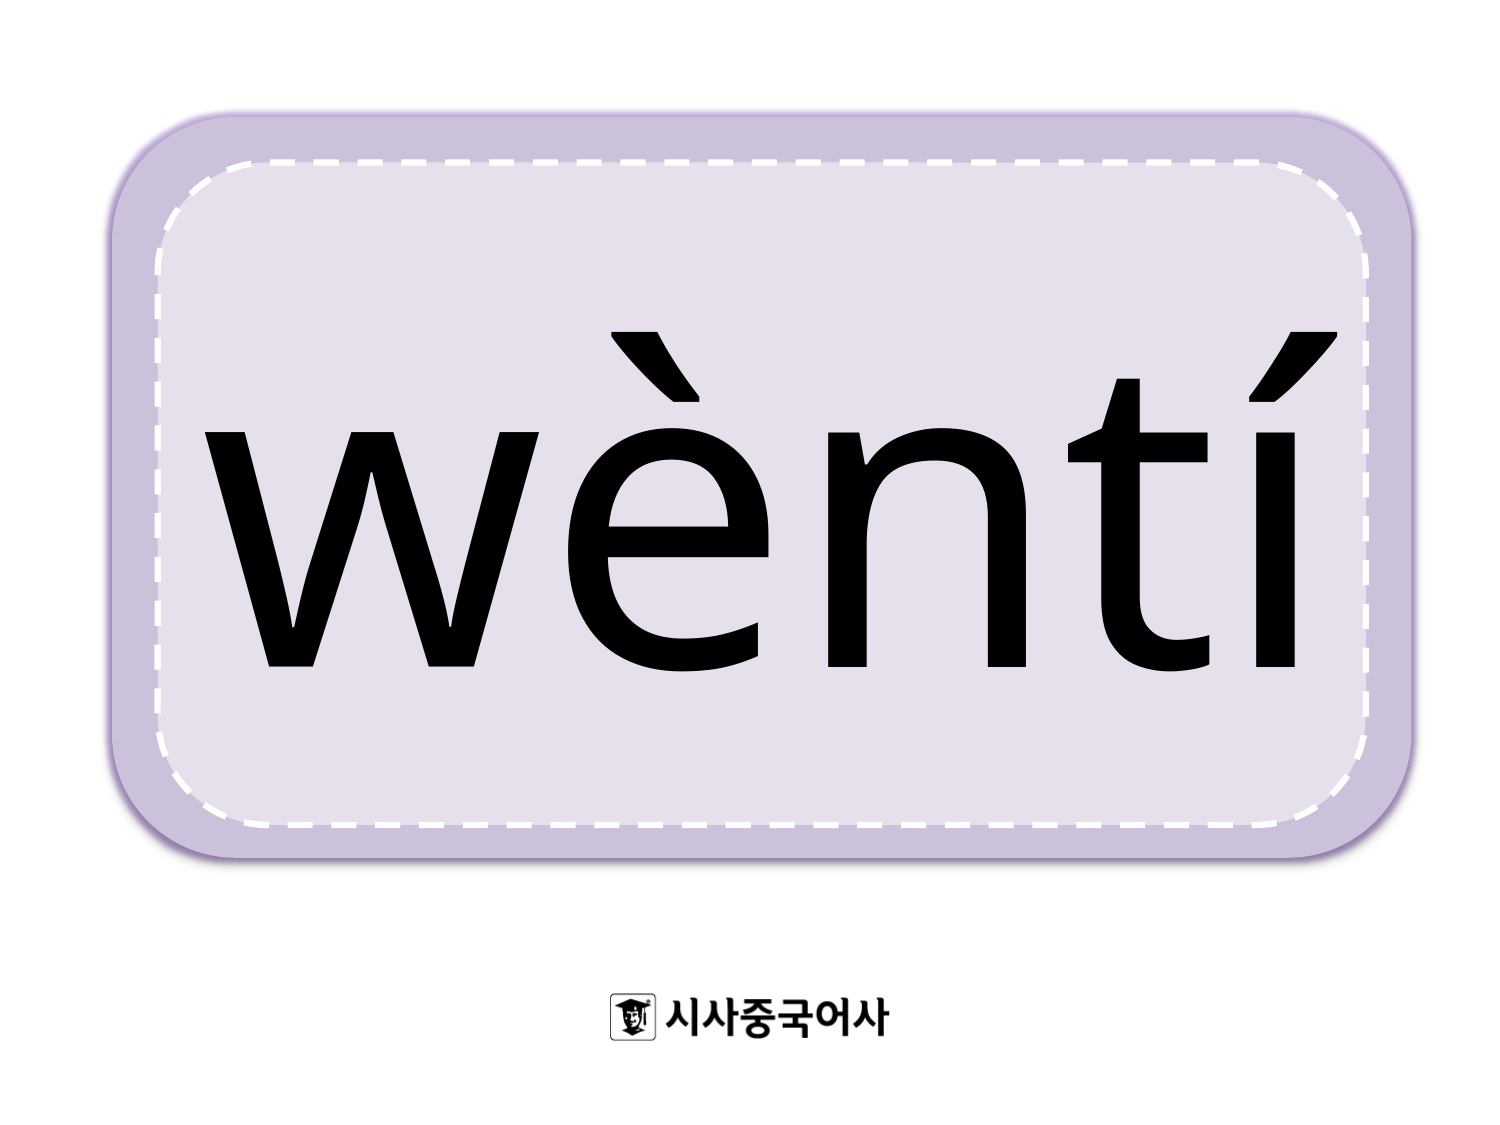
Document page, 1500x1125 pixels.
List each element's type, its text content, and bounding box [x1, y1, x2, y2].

text_box wèntí [162, 160, 1371, 824]
picture [602, 987, 898, 1047]
